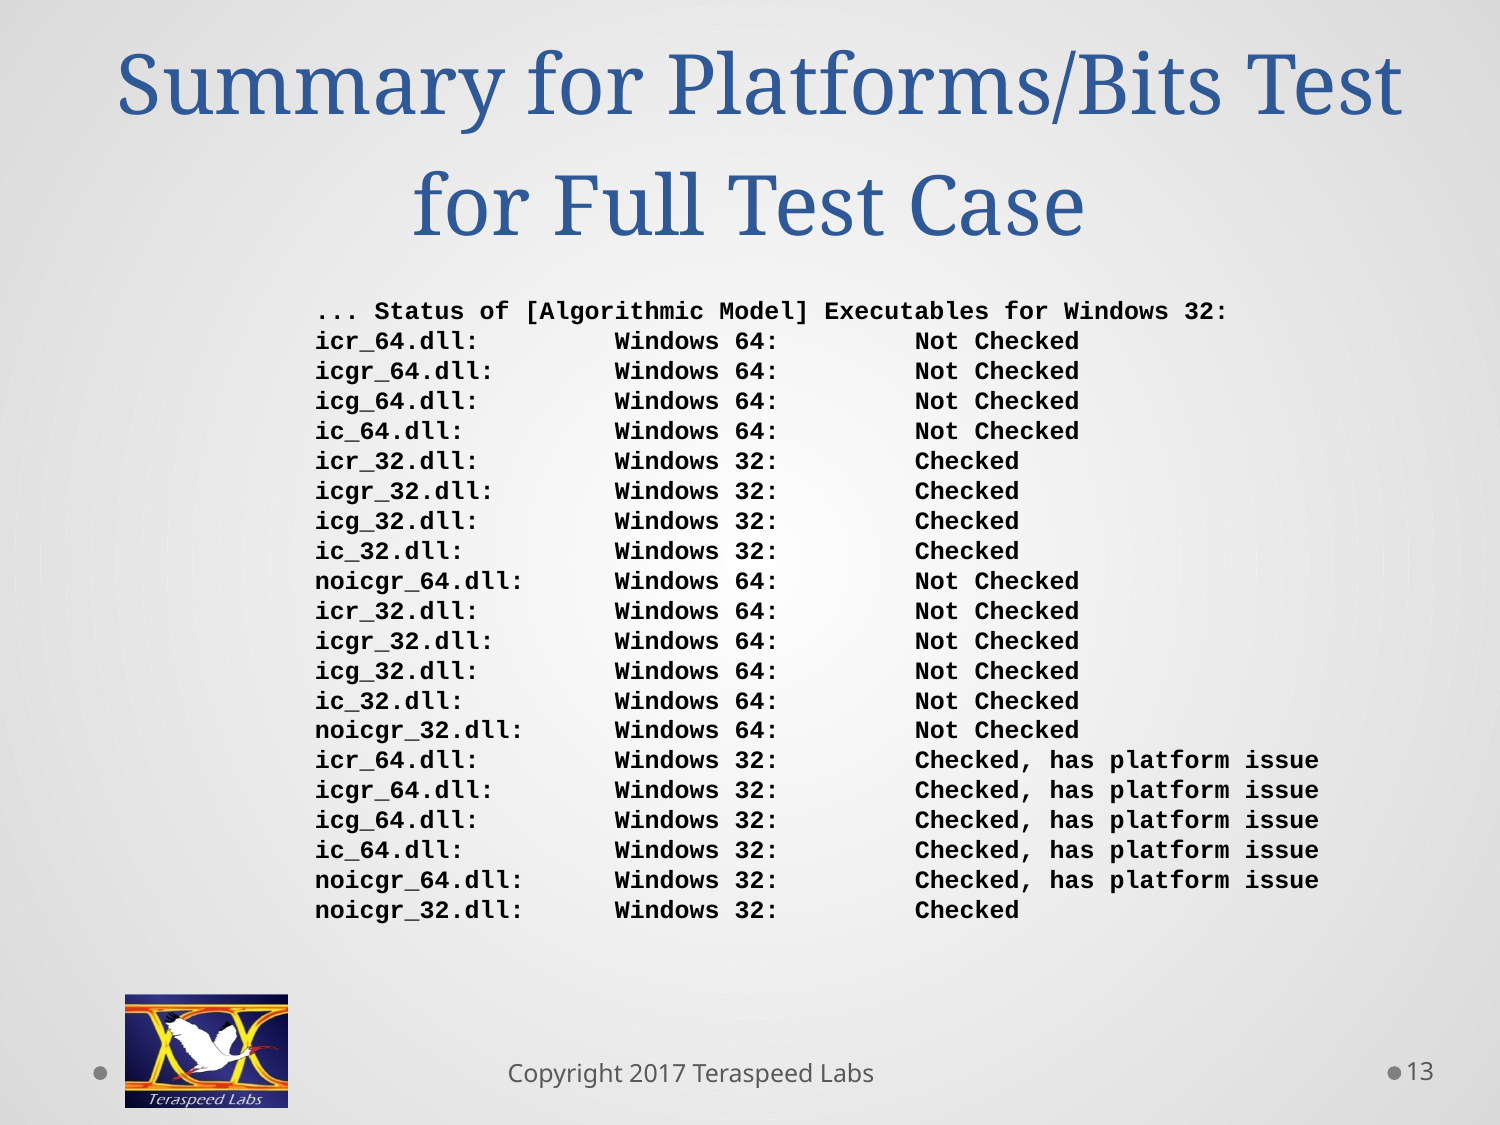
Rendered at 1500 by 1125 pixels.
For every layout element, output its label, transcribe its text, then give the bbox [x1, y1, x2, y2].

title Summary for Platforms/Bits Test for Full Test Case [75, 0, 1425, 263]
footer Copyright 2017 Teraspeed Labs [500, 1044, 968, 1105]
picture [125, 994, 288, 1108]
slide_number 13 [1401, 1042, 1494, 1103]
text_box ... Status of [Algorithmic Model] Executables for Windows 32: icr_64.dll: Windows 64: Not Checked icgr_64.dll: Windows 64: Not Checked icg_64.dll: Windows 64: Not Checked ic_64.dll: Windows 64: Not Checked icr_32.dll: Windows 32: Checked icgr_32.dll: Windows 32: Checked icg_32.dll: Windows 32: Checked ic_32.dll: Windows 32: Checked noicgr_64.dll: Windows 64: Not Checked icr_32.dll: Windows 64: Not Checked icgr_32.dll: Windows 64: Not Checked icg_32.dll: Windows 64: Not Checked ic_32.dll: Windows 64: Not Checked noicgr_32.dll: Windows 64: Not Checked icr_64.dll: Windows 32: Checked, has platform issue icgr_64.dll: Windows 32: Checked, has platform issue icg_64.dll: Windows 32: Checked, has platform issue ic_64.dll: Windows 32: Checked, has platform issue noicgr_64.dll: Windows 32: Checked, has platform issue noicgr_32.dll: Windows 32: Checked [300, 287, 1388, 931]
